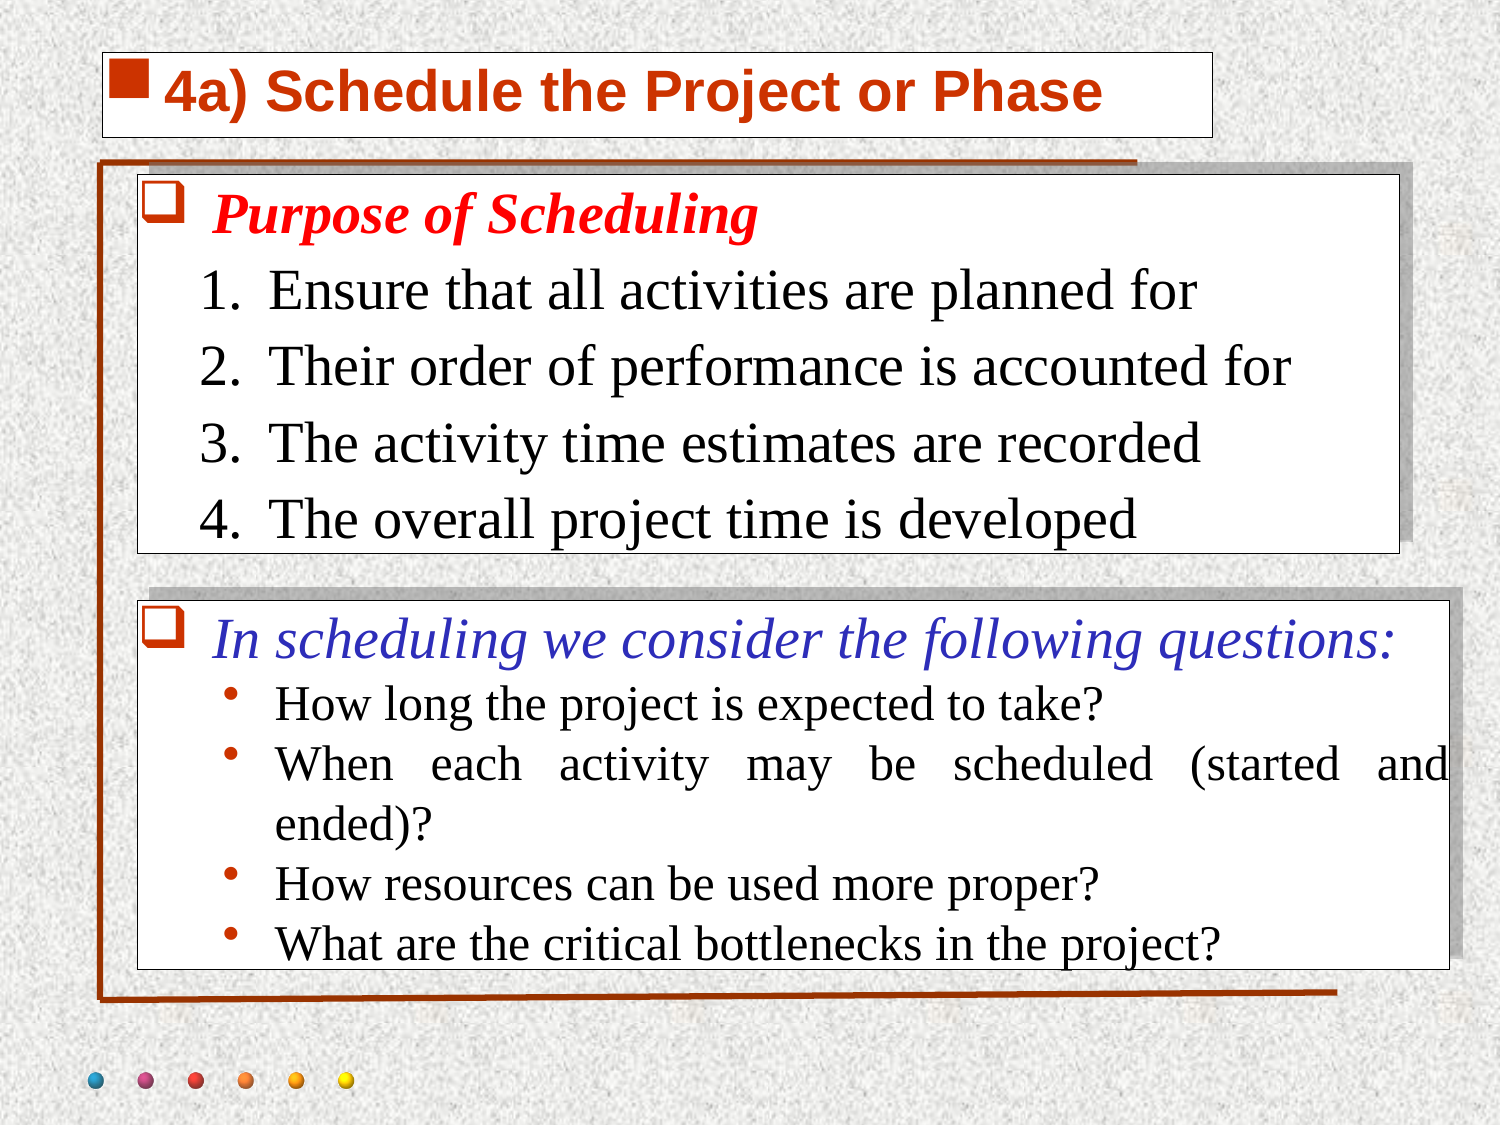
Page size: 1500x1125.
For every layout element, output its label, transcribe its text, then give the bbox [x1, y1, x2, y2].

picture [0, 0, 1500, 1125]
list Purpose of Scheduling Ensure that all activities are planned for Their order of performance is accounted for The activity time estimates are recorded The overall project time is developed [137, 174, 1400, 554]
text_box In scheduling we consider the following questions: How long the project is expected to take? When each activity may be scheduled (started and ended)? How resources can be used more proper? What are the critical bottlenecks in the project? [137, 600, 1450, 970]
title 4a) Schedule the Project or Phase [102, 52, 1213, 138]
